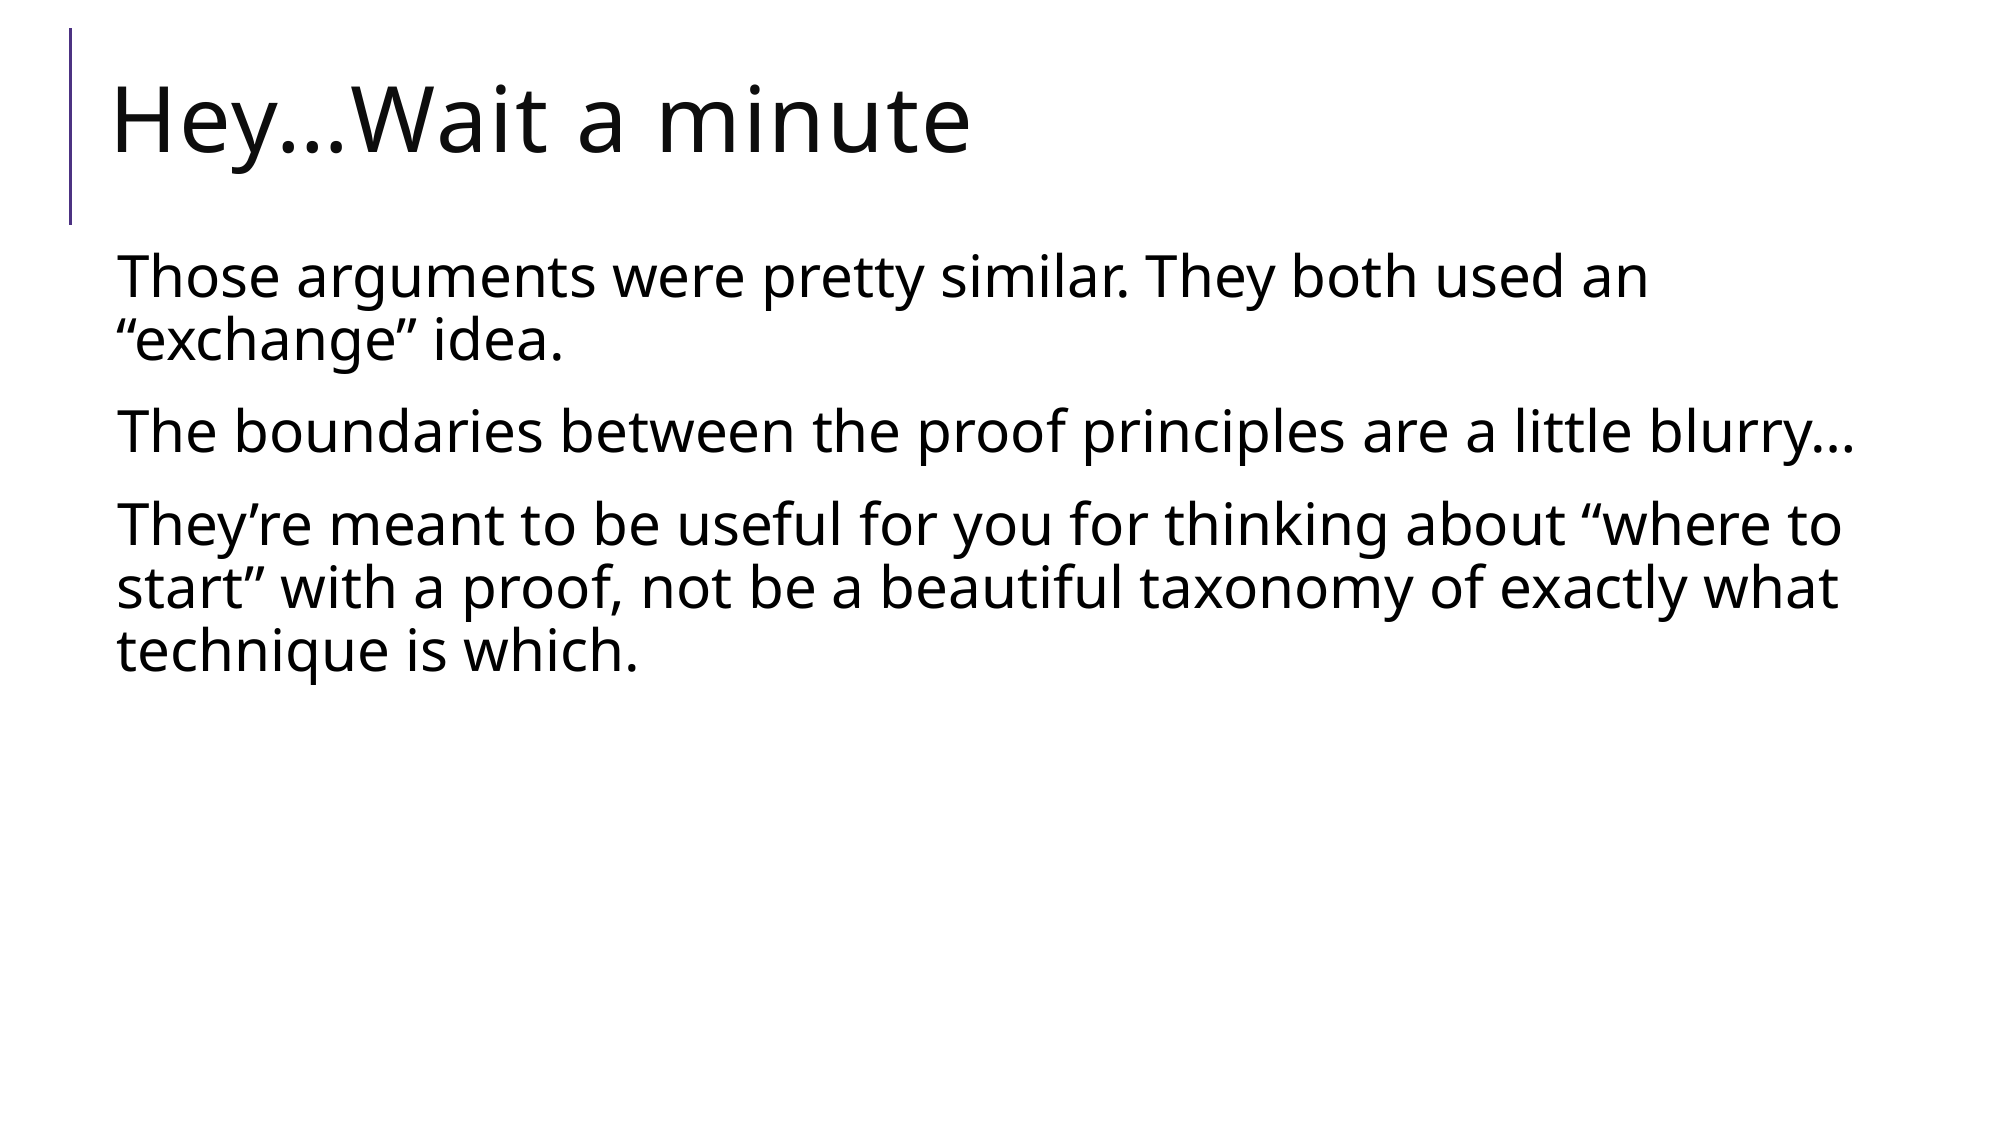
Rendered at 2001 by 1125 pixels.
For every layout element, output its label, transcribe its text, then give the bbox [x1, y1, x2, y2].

list Those arguments were pretty similar. They both used an “exchange” idea. The boundaries between the proof principles are a little blurry… They’re meant to be useful for you for thinking about “where to start” with a proof, not be a beautiful taxonomy of exactly what technique is which. [94, 240, 1930, 1035]
title Hey…Wait a minute [94, 43, 1930, 210]
